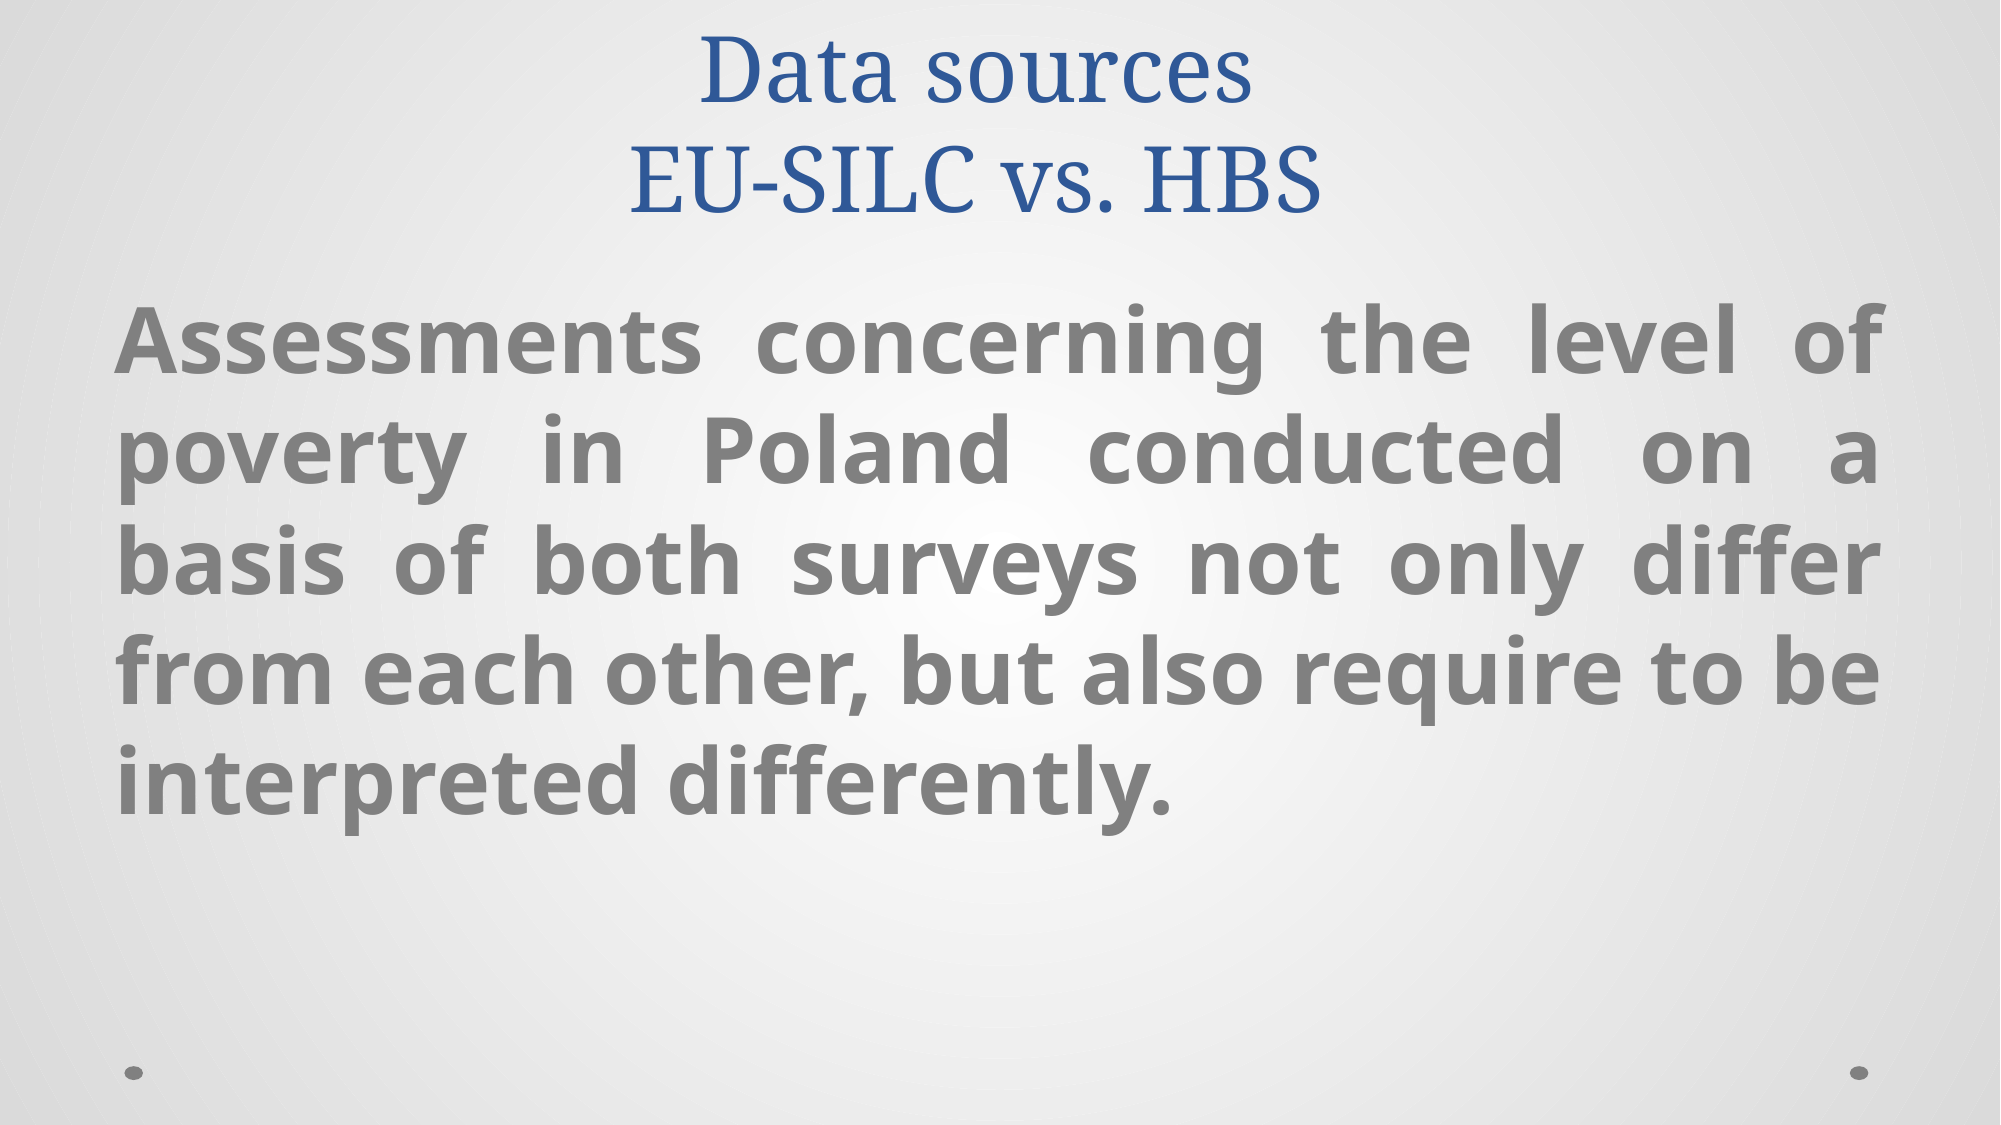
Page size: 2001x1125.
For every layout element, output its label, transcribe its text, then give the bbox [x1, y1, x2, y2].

title Data sources EU-SILC vs. HBS [68, 36, 1886, 238]
list Assessments concerning the level of poverty in Poland conducted on a basis of both surveys not only differ from each other, but also require to be interpreted differently. [99, 274, 1900, 952]
